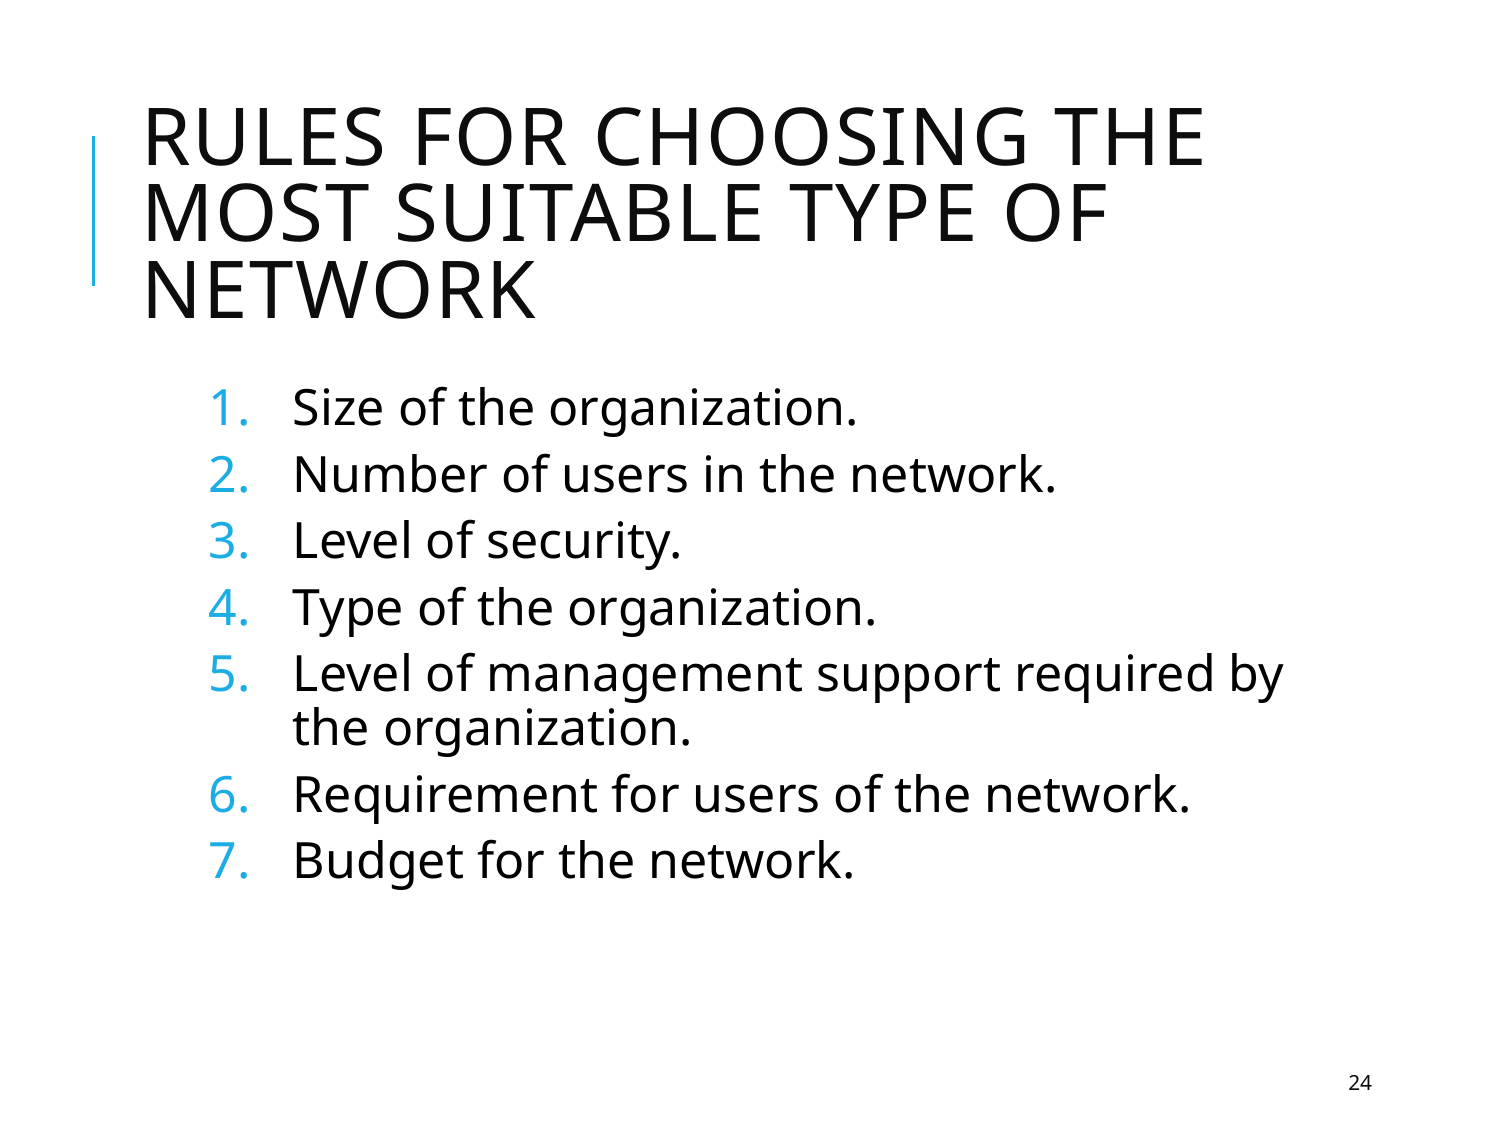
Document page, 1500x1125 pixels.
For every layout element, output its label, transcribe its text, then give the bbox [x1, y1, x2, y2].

list Size of the organization. Number of users in the network. Level of security. Type of the organization. Level of management support required by the organization. Requirement for users of the network. Budget for the network. [126, 375, 1322, 1035]
title Rules for choosing the most suitable type of network [126, 96, 1322, 342]
slide_number 24 [1333, 1061, 1454, 1107]
